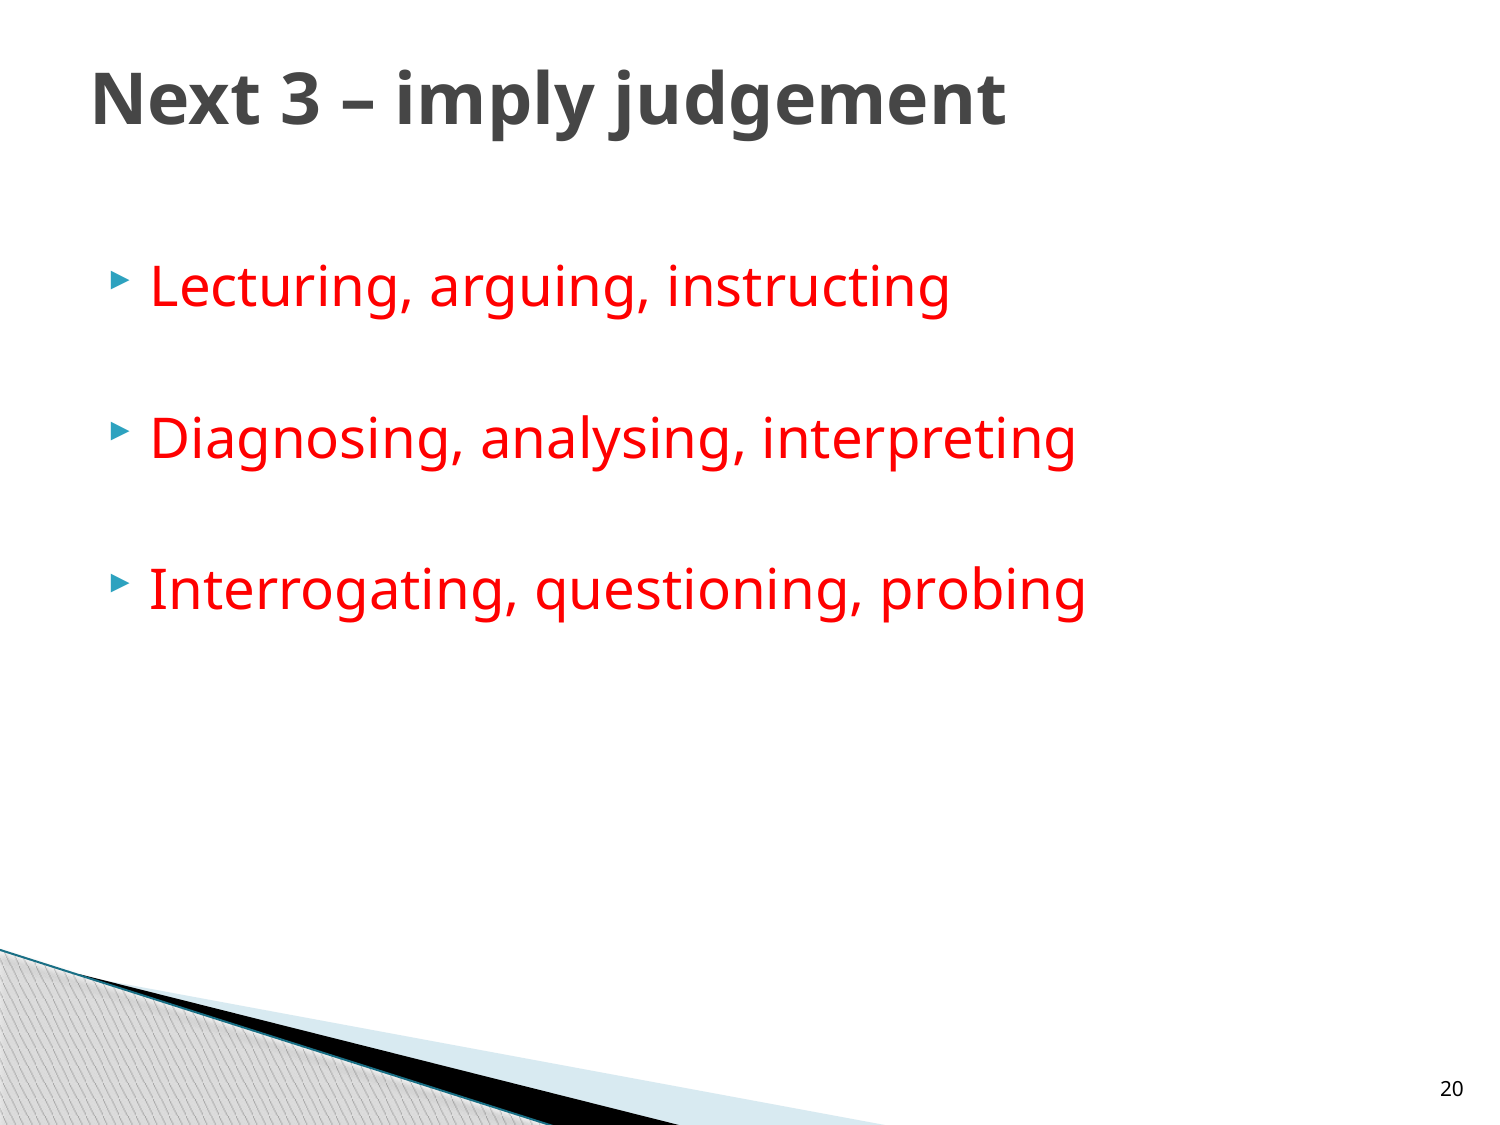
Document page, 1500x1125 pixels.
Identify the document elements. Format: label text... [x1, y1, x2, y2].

slide_number 20 [1418, 1051, 1479, 1112]
title Next 3 – imply judgement [75, 45, 1425, 233]
list Lecturing, arguing, instructing Diagnosing, analysing, interpreting Interrogating, questioning, probing [75, 243, 1425, 986]
